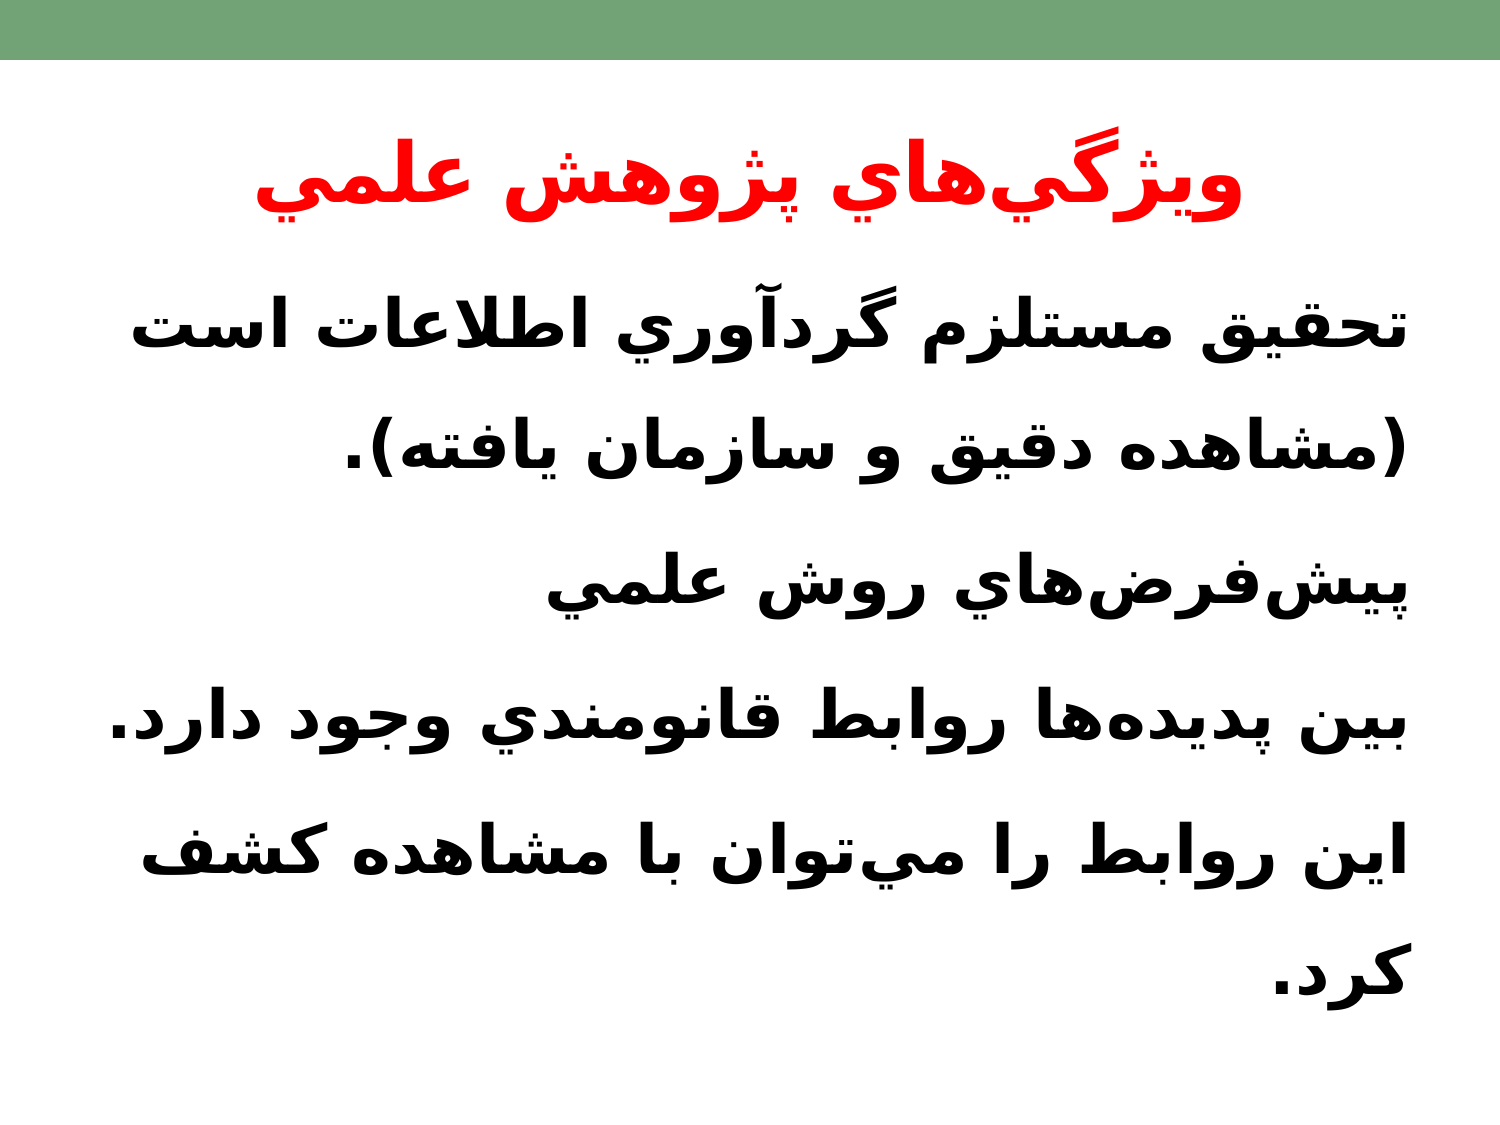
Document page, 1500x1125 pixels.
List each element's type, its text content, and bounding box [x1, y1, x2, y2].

list تحقيق مستلزم گردآوري اطلاعات است (مشاهده دقيق و سازمان يافته). پيش‌فرض‌هاي روش علمي بين پديده‌ها روابط قانومندي وجود دارد. اين روابط را مي‌توان با مشاهده كشف كرد. [76, 231, 1427, 1059]
title ويژگي‌هاي پژوهش علمي [75, 87, 1425, 250]
